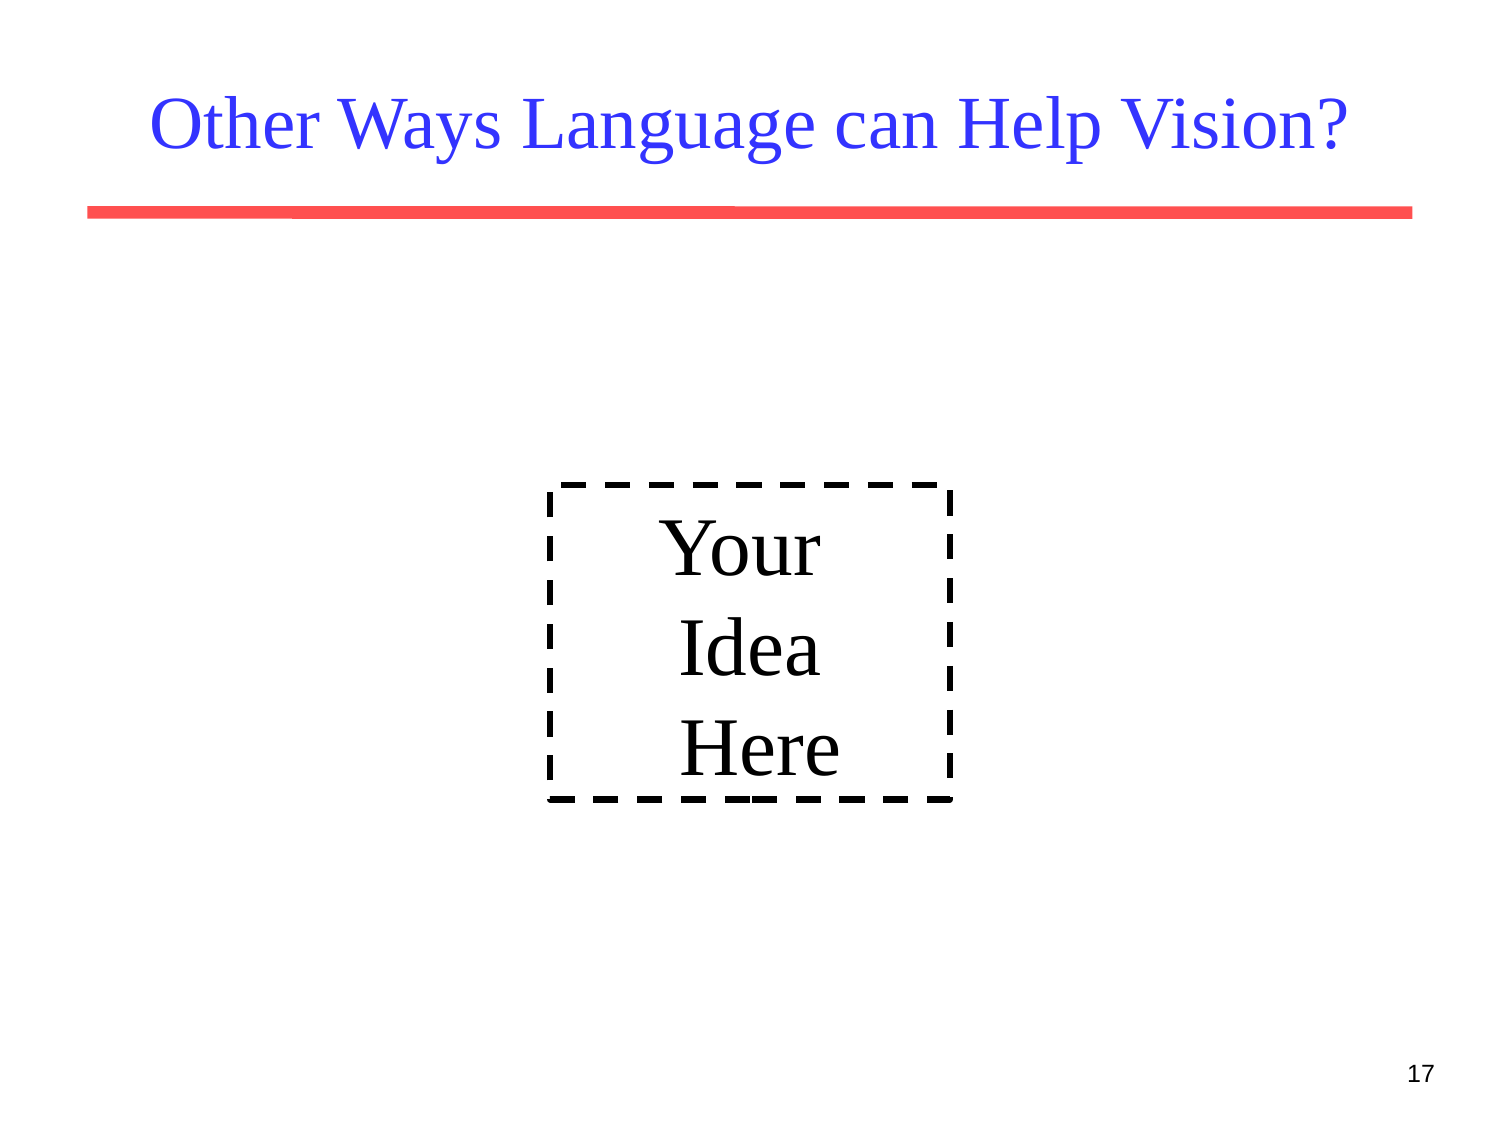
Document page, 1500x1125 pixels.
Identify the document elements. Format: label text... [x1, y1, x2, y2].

title Other Ways Language can Help Vision? [112, 37, 1388, 200]
text_box Your Idea Here [549, 484, 950, 800]
slide_number 17 [1137, 1049, 1451, 1125]
